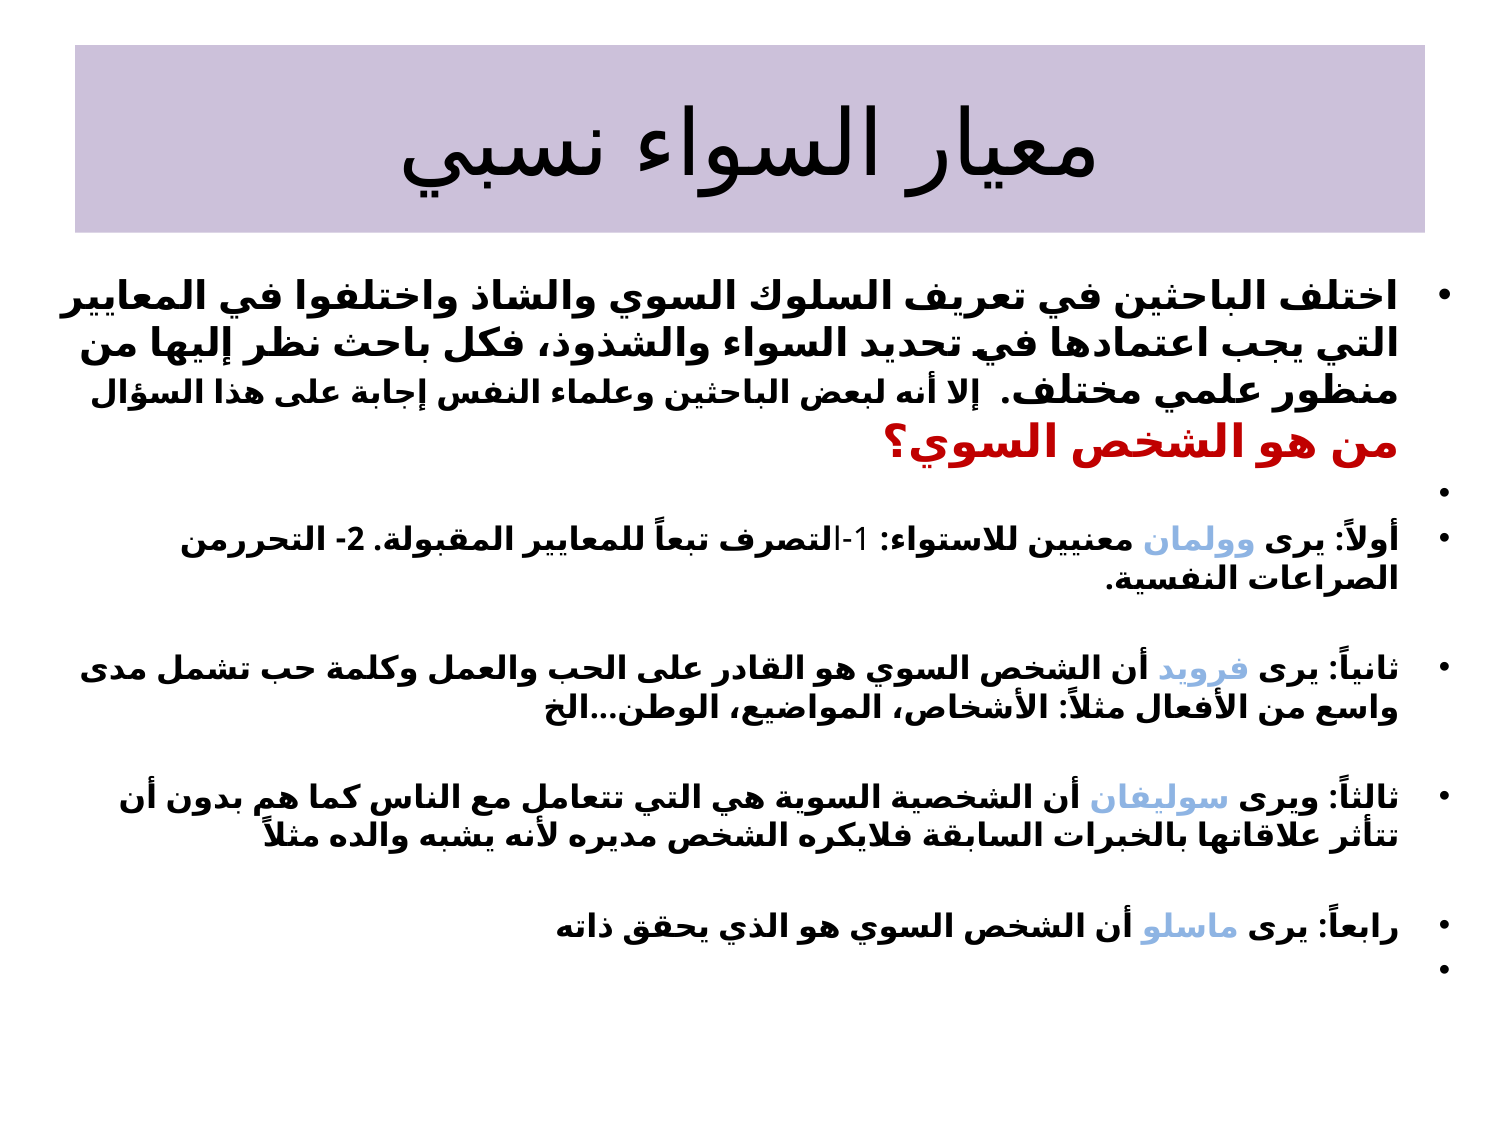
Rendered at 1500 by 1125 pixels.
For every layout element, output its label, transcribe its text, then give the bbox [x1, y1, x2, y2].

title معيار السواء نسبي [75, 45, 1425, 233]
list اختلف الباحثين في تعريف السلوك السوي والشاذ واختلفوا في المعايير التي يجب اعتمادها في تحديد السواء والشذوذ، فكل باحث نظر إليها من منظور علمي مختلف. إلا أنه لبعض الباحثين وعلماء النفس إجابة على هذا السؤال من هو الشخص السوي؟ أولاً: يرى وولمان معنيين للاستواء: 1-التصرف تبعاً للمعايير المقبولة. 2- التحررمن الصراعات النفسية. ثانياً: يرى فرويد أن الشخص السوي هو القادر على الحب والعمل وكلمة حب تشمل مدى واسع من الأفعال مثلاً: الأشخاص، المواضيع، الوطن...الخ ثالثاً: ويرى سوليفان أن الشخصية السوية هي التي تتعامل مع الناس كما هم بدون أن تتأثر علاقاتها بالخبرات السابقة فلايكره الشخص مديره لأنه يشبه والده مثلاً رابعاً: يرى ماسلو أن الشخص السوي هو الذي يحقق ذاته [41, 262, 1459, 1005]
